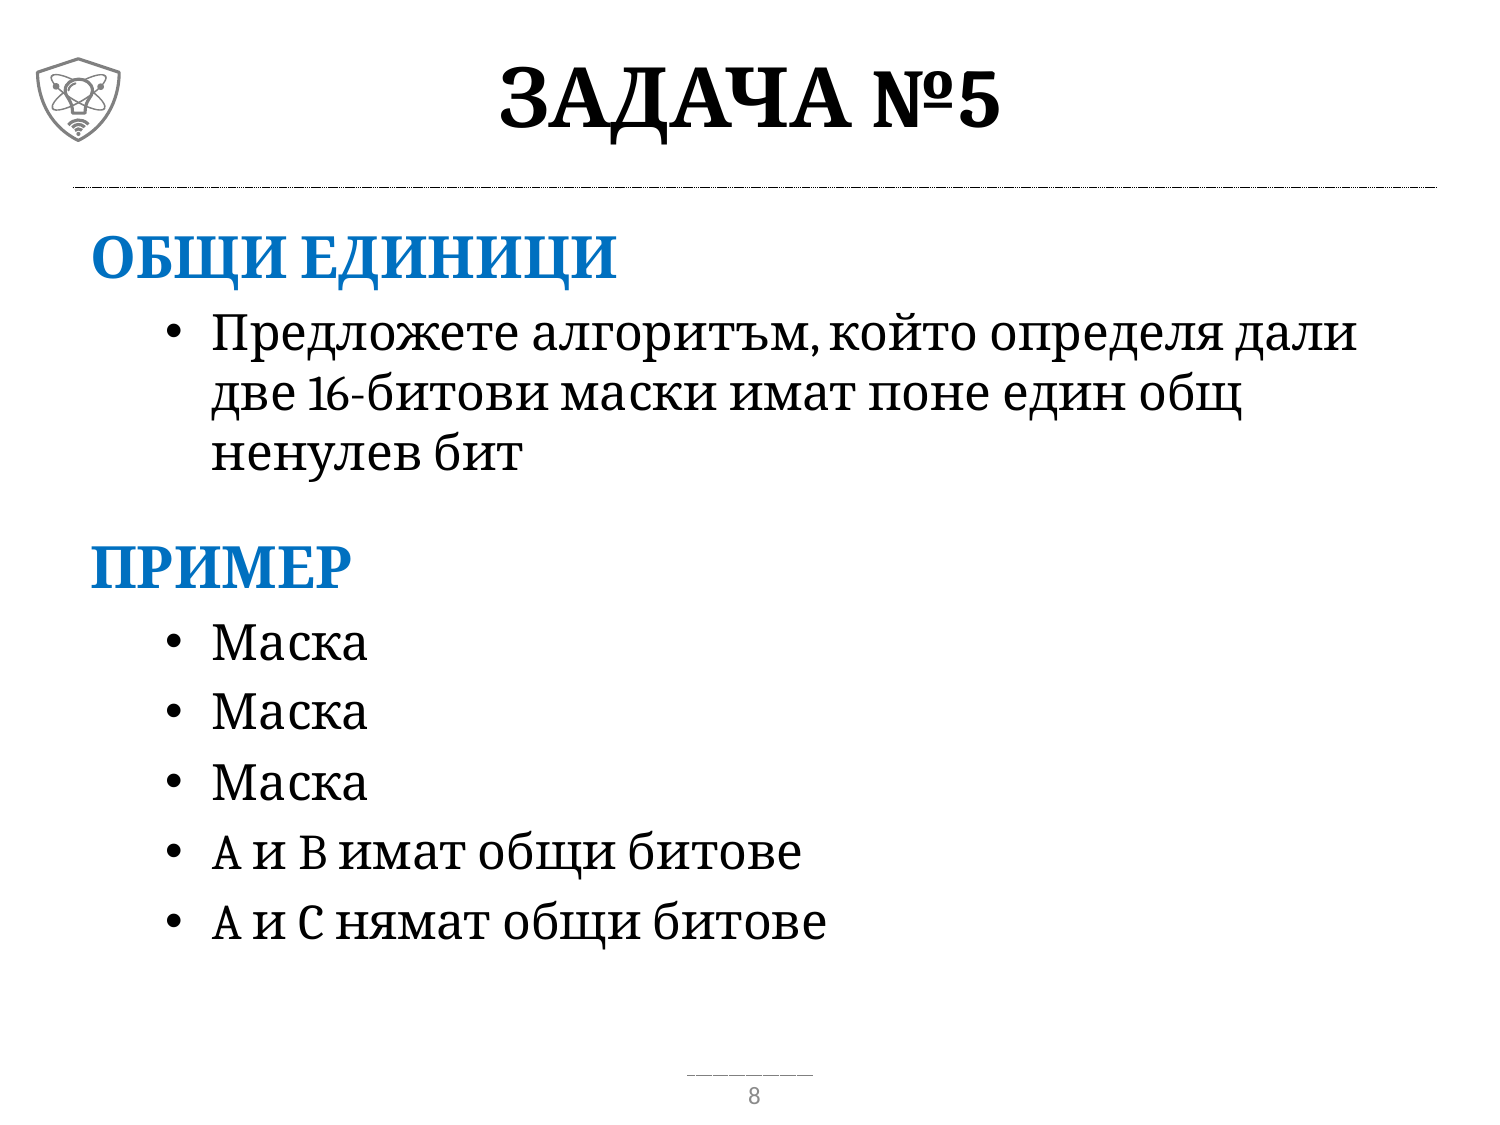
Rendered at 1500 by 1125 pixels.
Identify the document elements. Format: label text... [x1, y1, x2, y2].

slide_number 8 [579, 1065, 930, 1125]
title Задача №5 [0, 0, 1500, 188]
